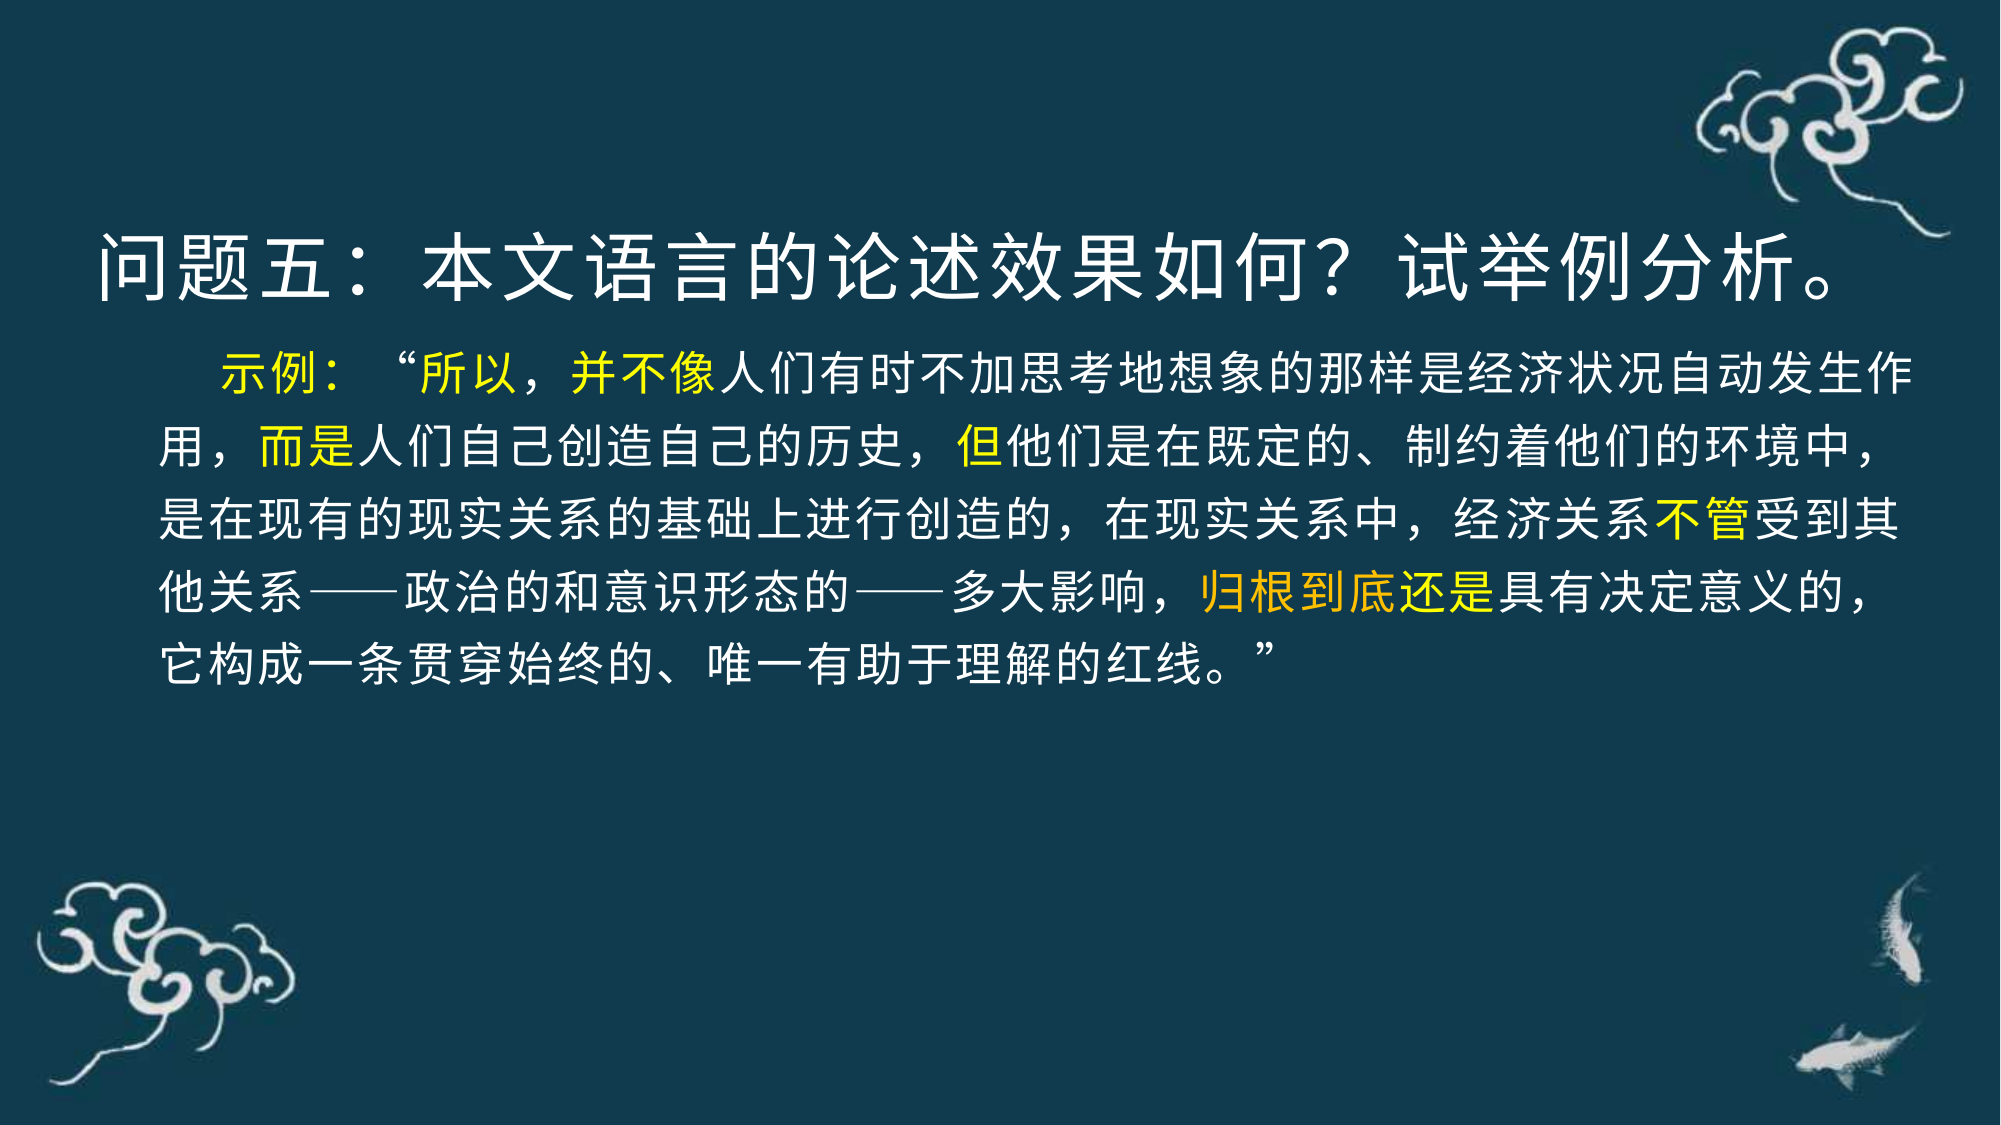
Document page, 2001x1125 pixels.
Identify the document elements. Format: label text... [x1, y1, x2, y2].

title 问题五：本文语言的论述效果如何？试举例分析。 [81, 169, 1881, 363]
list 示例：“所以，并不像人们有时不加思考地想象的那样是经济状况自动发生作用，而是人们自己创造自己的历史，但他们是在既定的、制约着他们的环境中，是在现有的现实关系的基础上进行创造的，在现实关系中，经济关系不管受到其他关系——政治的和意识形态的——多大影响，归根到底还是具有决定意义的，它构成一条贯穿始终的、唯一有助于理解的红线。” [143, 319, 1943, 806]
picture [0, 0, 2001, 1125]
